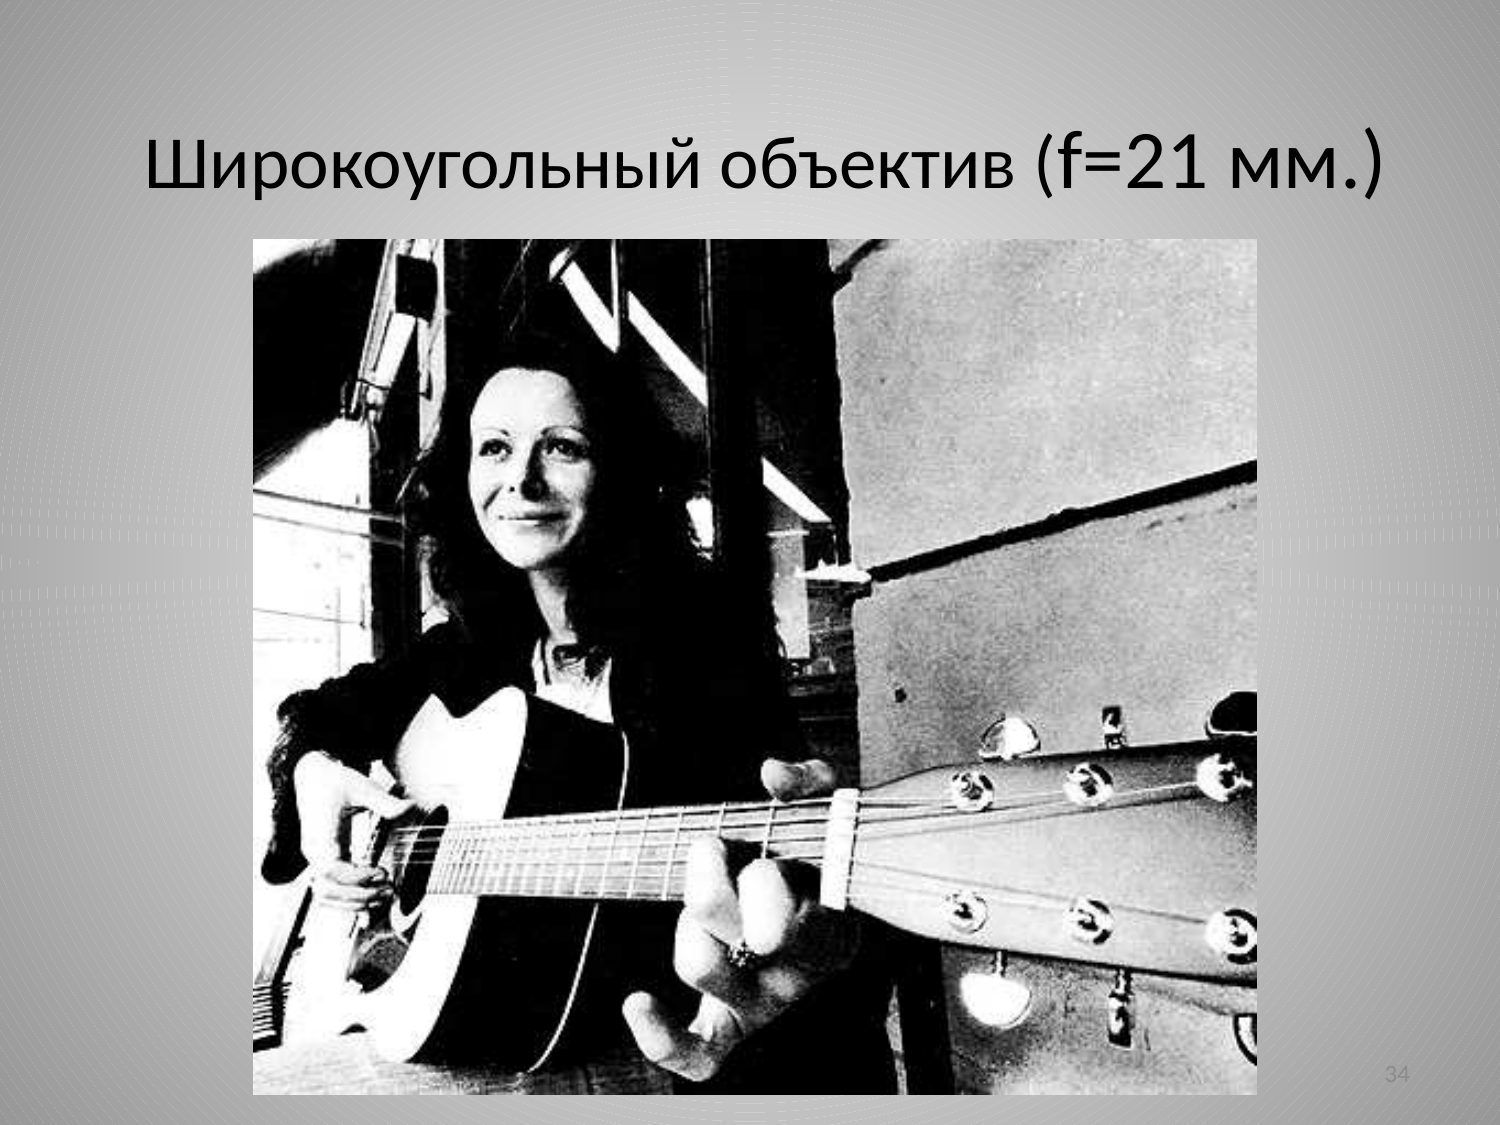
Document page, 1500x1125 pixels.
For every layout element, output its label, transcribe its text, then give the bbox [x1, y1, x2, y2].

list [253, 239, 1257, 1095]
title Широкоугольный объектив (f=21 мм.) [53, 42, 1479, 268]
slide_number 34 [1252, 1042, 1425, 1103]
